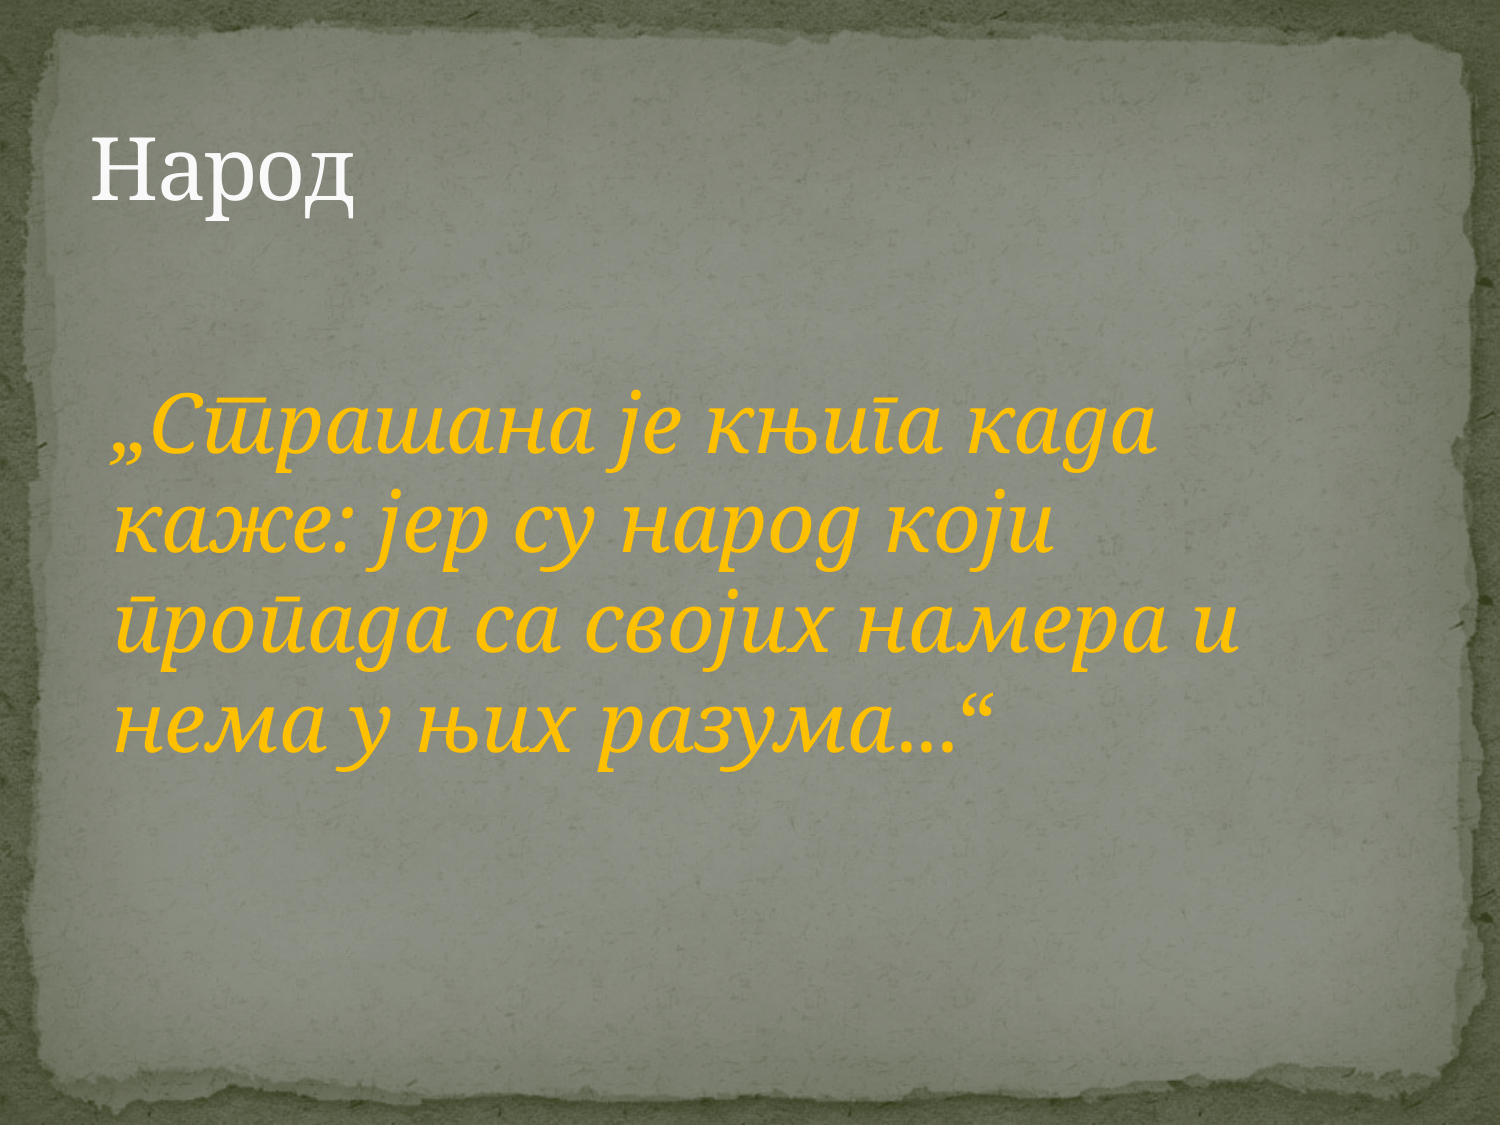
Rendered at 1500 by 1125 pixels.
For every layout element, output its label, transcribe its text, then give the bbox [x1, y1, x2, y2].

list „Страшана је књига када каже: јер су народ који пропада са својих намера и нема у њих разума...“ [75, 249, 1425, 1000]
title Народ [74, 24, 1425, 225]
